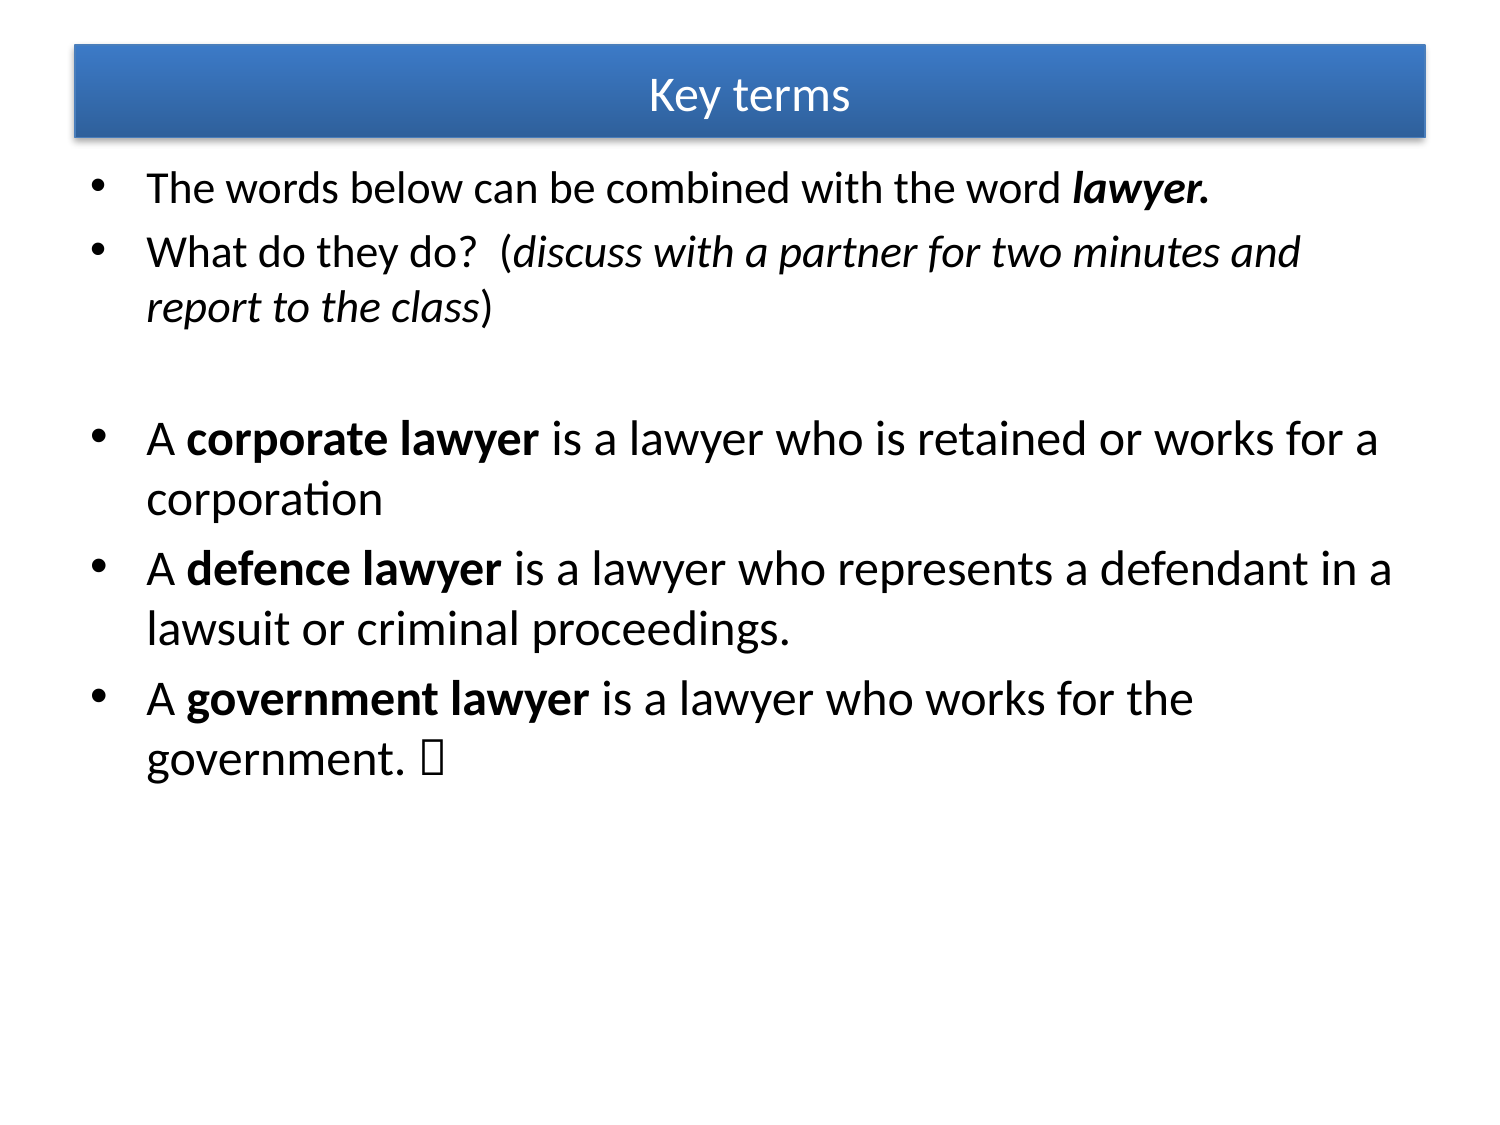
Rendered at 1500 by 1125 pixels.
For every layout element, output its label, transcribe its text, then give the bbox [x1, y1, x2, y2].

title Key terms [74, 44, 1426, 138]
list The words below can be combined with the word lawyer. What do they do? (discuss with a partner for two minutes and report to the class) A corporate lawyer is a lawyer who is retained or works for a corporation A defence lawyer is a lawyer who represents a defendant in a lawsuit or criminal proceedings. A government lawyer is a lawyer who works for the government.  [75, 149, 1425, 1005]
